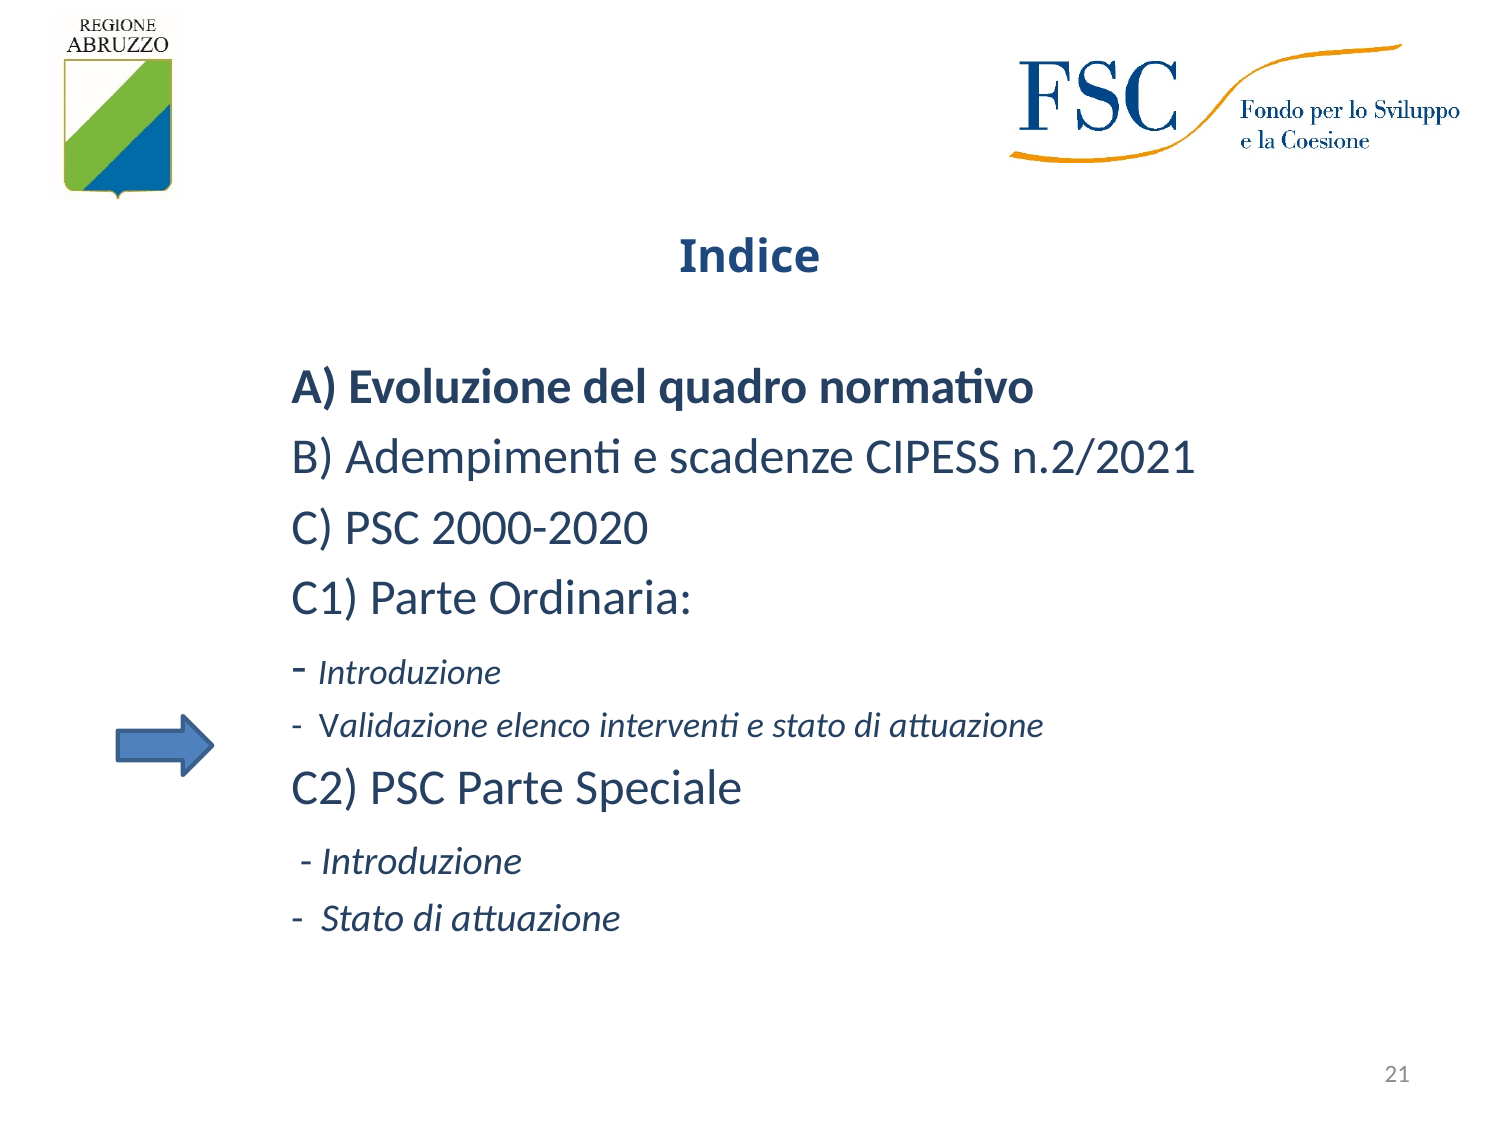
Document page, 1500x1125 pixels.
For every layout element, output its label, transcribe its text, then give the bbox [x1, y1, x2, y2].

text_box [115, 728, 147, 763]
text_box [52, 13, 1466, 202]
title Indice [75, 218, 1425, 291]
slide_number 21 [1074, 1042, 1425, 1103]
text_box A) Evoluzione del quadro normativo B) Adempimenti e scadenze CIPESS n.2/2021 C) PSC 2000-2020 C1) Parte Ordinaria: - Introduzione - Validazione elenco interventi e stato di attuazione C2) PSC Parte Speciale - Introduzione - Stato di attuazione [147, 346, 1500, 1011]
